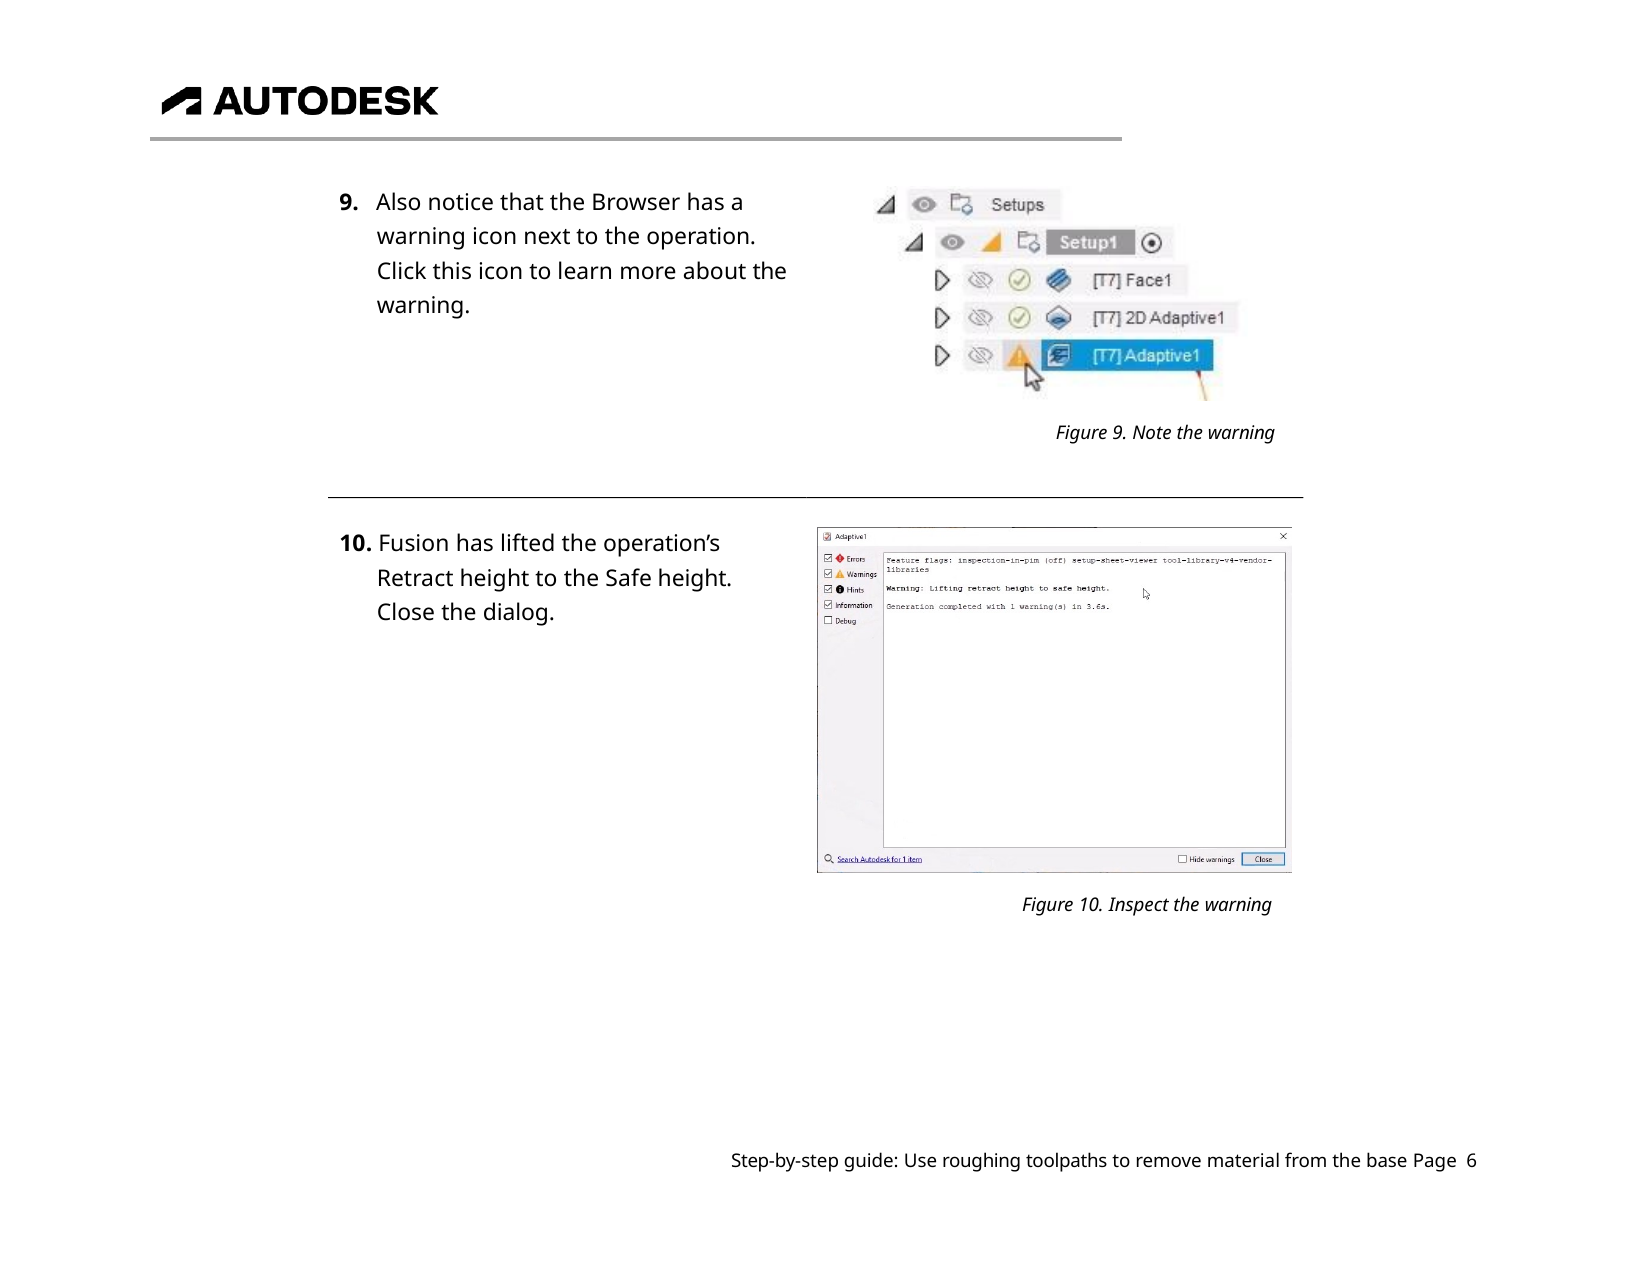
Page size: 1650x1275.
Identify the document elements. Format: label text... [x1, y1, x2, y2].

picture [817, 527, 1293, 873]
text_box 10. Fusion has lifted the operation’s Retract height to the Safe height. Close the dialog. [337, 520, 741, 625]
slide_number Step-by-step guide: Use roughing toolpaths to remove material from the base Page 10 [729, 1145, 1509, 1275]
text_box Figure 10. Inspect the warning [1020, 891, 1294, 916]
picture [872, 186, 1249, 401]
picture [161, 86, 439, 115]
text_box 9. Also notice that the Browser has a warning icon next to the operation. Click this icon to learn more about the warning. [337, 178, 791, 318]
text_box Figure 9. Note the warning [1053, 418, 1294, 444]
